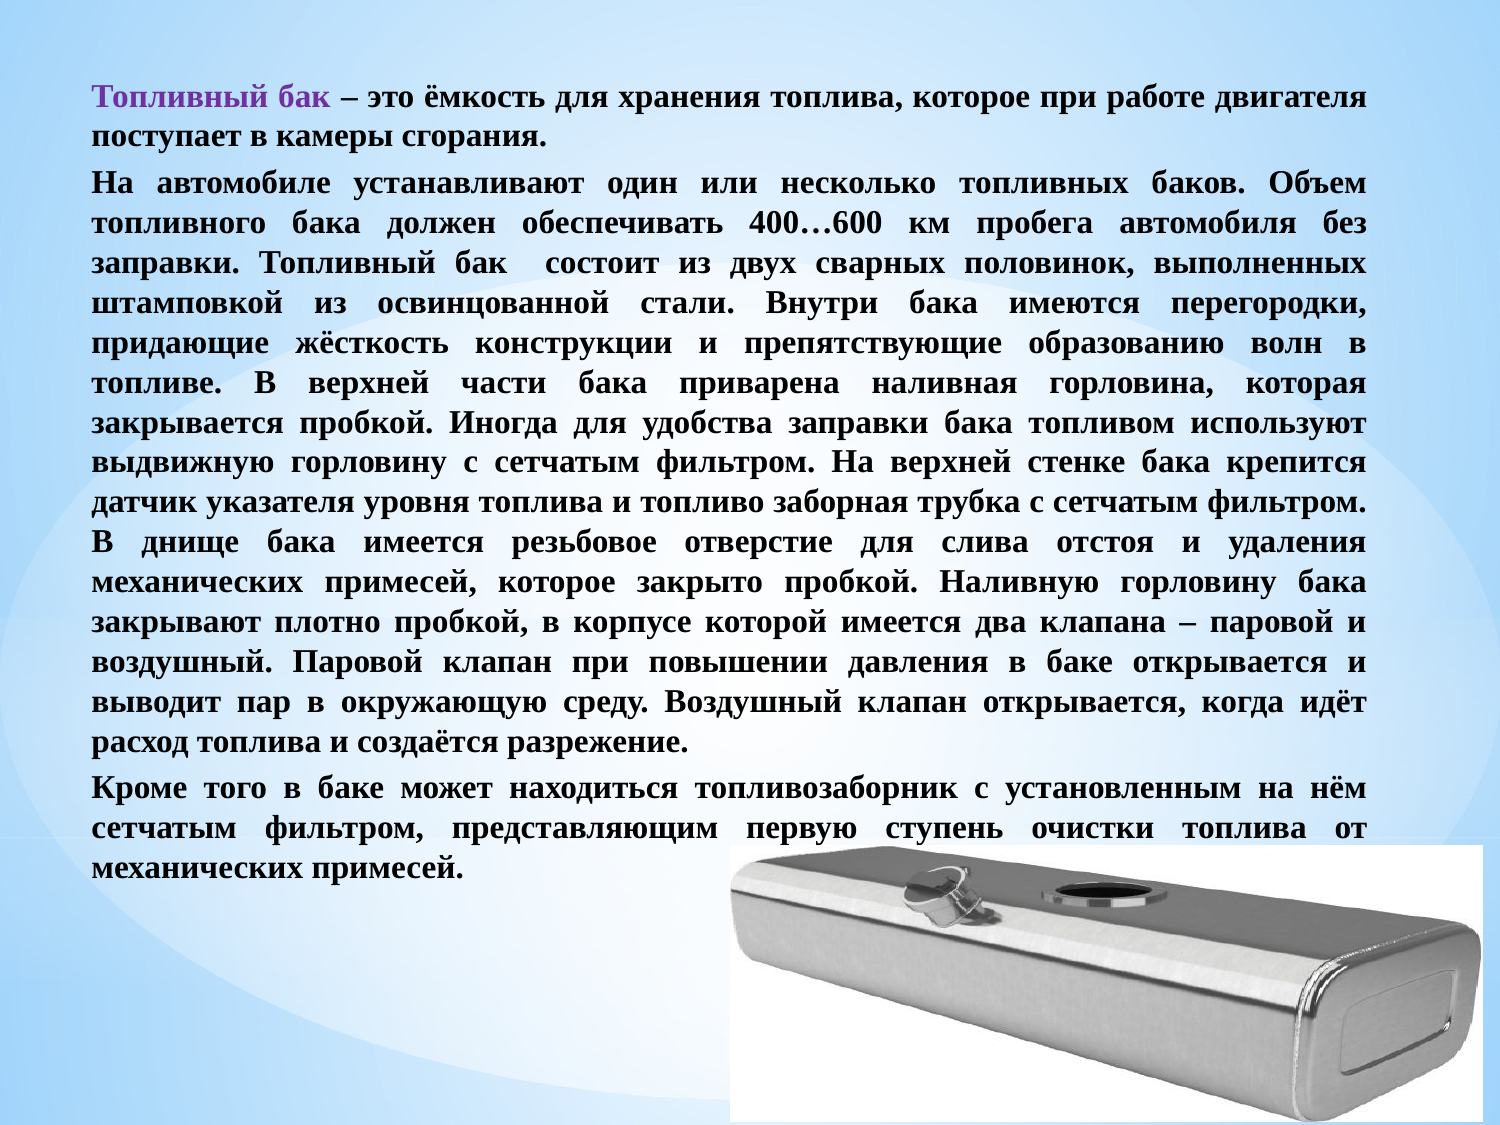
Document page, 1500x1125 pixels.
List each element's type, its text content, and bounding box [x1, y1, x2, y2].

picture [729, 845, 1483, 1122]
text_box Топливный бак – это ёмкость для хранения топлива, которое при работе двигателя поступает в камеры сгорания. На автомобиле устанавливают один или несколько топливных баков. Объем топливного бака должен обеспечивать 400…600 км пробега автомобиля без заправки. Топливный бак состоит из двух сварных половинок, выполненных штамповкой из освинцованной стали. Внутри бака имеются перегородки, придающие жёсткость конструкции и препятствующие образованию волн в топливе. В верхней части бака приварена наливная горловина, которая закрывается пробкой. Иногда для удобства заправки бака топливом используют выдвижную горловину с сетчатым фильтром. На верхней стенке бака крепится датчик указателя уровня топлива и топливо заборная трубка с сетчатым фильтром. В днище бака имеется резьбовое отверстие для слива отстоя и удаления механических примесей, которое закрыто пробкой. Наливную горловину бака закрывают плотно пробкой, в корпусе которой имеется два клапана – паровой и воздушный. Паровой клапан при повышении давления в баке открывается и выводит пар в окружающую среду. Воздушный клапан открывается, когда идёт расход топлива и создаётся разрежение. Кроме того в баке может находиться топливозаборник с установленным на нём сетчатым фильтром, представляющим первую ступень очистки топлива от механических примесей. [76, 66, 1384, 872]
